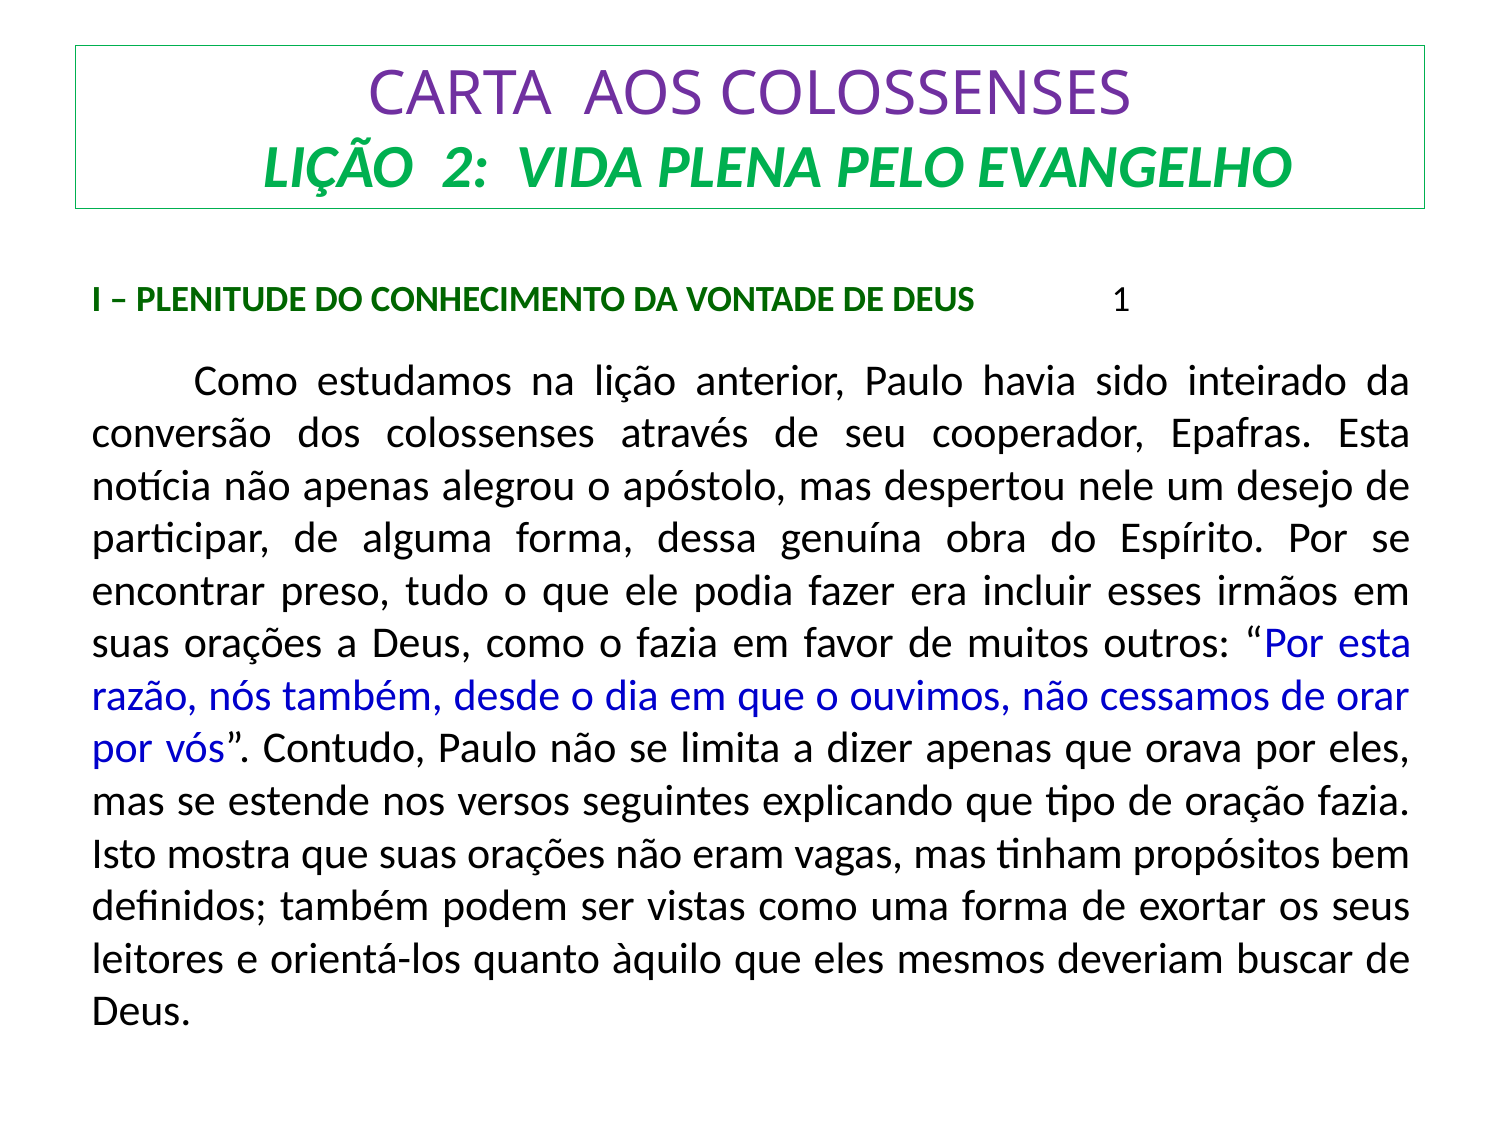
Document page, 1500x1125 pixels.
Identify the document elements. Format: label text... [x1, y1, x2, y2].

list I – PLENITUDE DO CONHECIMENTO DA VONTADE DE DEUS 1 Como estudamos na lição anterior, Paulo havia sido inteirado da conversão dos colossenses através de seu cooperador, Epafras. Esta notícia não apenas alegrou o apóstolo, mas despertou nele um desejo de participar, de alguma forma, dessa genuína obra do Espírito. Por se encontrar preso, tudo o que ele podia fazer era incluir esses irmãos em suas orações a Deus, como o fazia em favor de muitos outros: “Por esta razão, nós também, desde o dia em que o ouvimos, não cessamos de orar por vós”. Contudo, Paulo não se limita a dizer apenas que orava por eles, mas se estende nos versos seguintes explicando que tipo de oração fazia. Isto mostra que suas orações não eram vagas, mas tinham propósitos bem definidos; também podem ser vistas como uma forma de exortar os seus leitores e orientá-los quanto àquilo que eles mesmos deveriam buscar de Deus. [76, 267, 1427, 1059]
title CARTA AOS COLOSSENSES LIÇÃO 2: VIDA PLENA PELO EVANGELHO [75, 45, 1425, 209]
